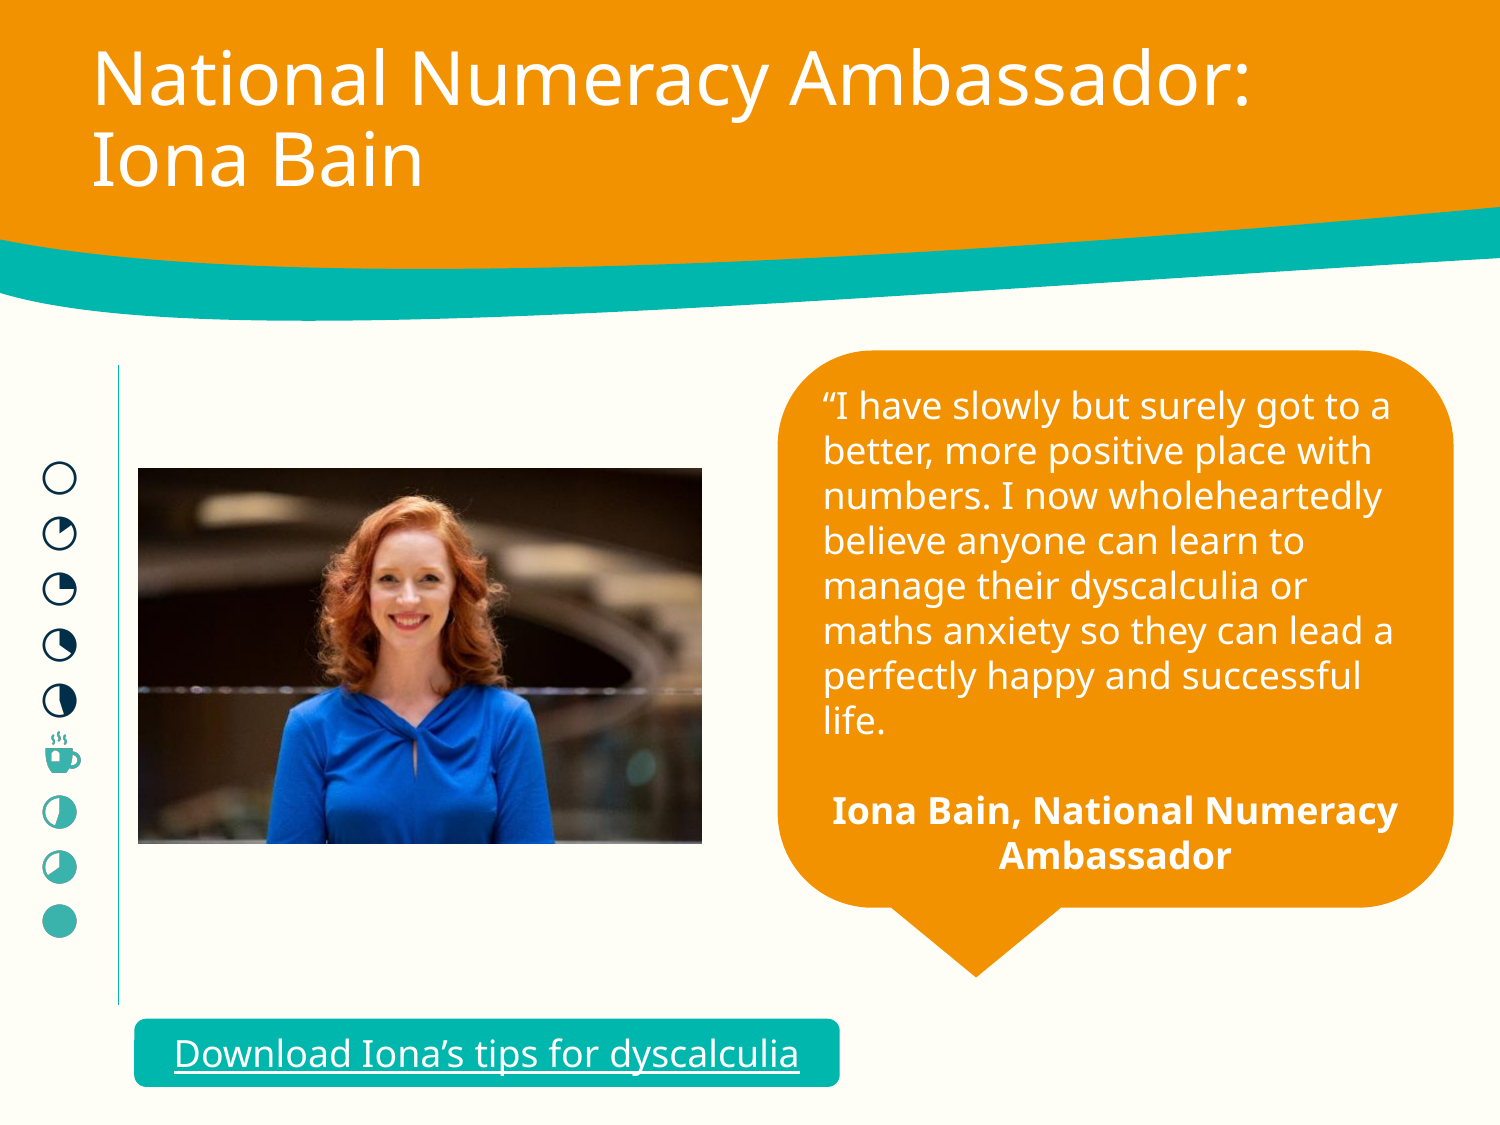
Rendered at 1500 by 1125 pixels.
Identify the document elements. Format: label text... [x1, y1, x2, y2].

text_box “I have slowly but surely got to a better, more positive place with numbers. I now wholeheartedly believe anyone can learn to manage their dyscalculia or maths anxiety so they can lead a perfectly happy and successful life. Iona Bain, National Numeracy Ambassador [779, 352, 1452, 975]
picture [38, 512, 81, 555]
picture [38, 457, 81, 499]
picture [38, 791, 81, 833]
picture [138, 468, 702, 844]
text_box Download Iona’s tips for dyscalculia [134, 1018, 840, 1087]
picture [36, 725, 90, 779]
picture [38, 624, 81, 666]
picture [38, 679, 81, 722]
picture [38, 900, 81, 942]
picture [38, 846, 81, 888]
list National Numeracy Ambassador: Iona Bain [76, 33, 1387, 224]
picture [38, 568, 81, 610]
